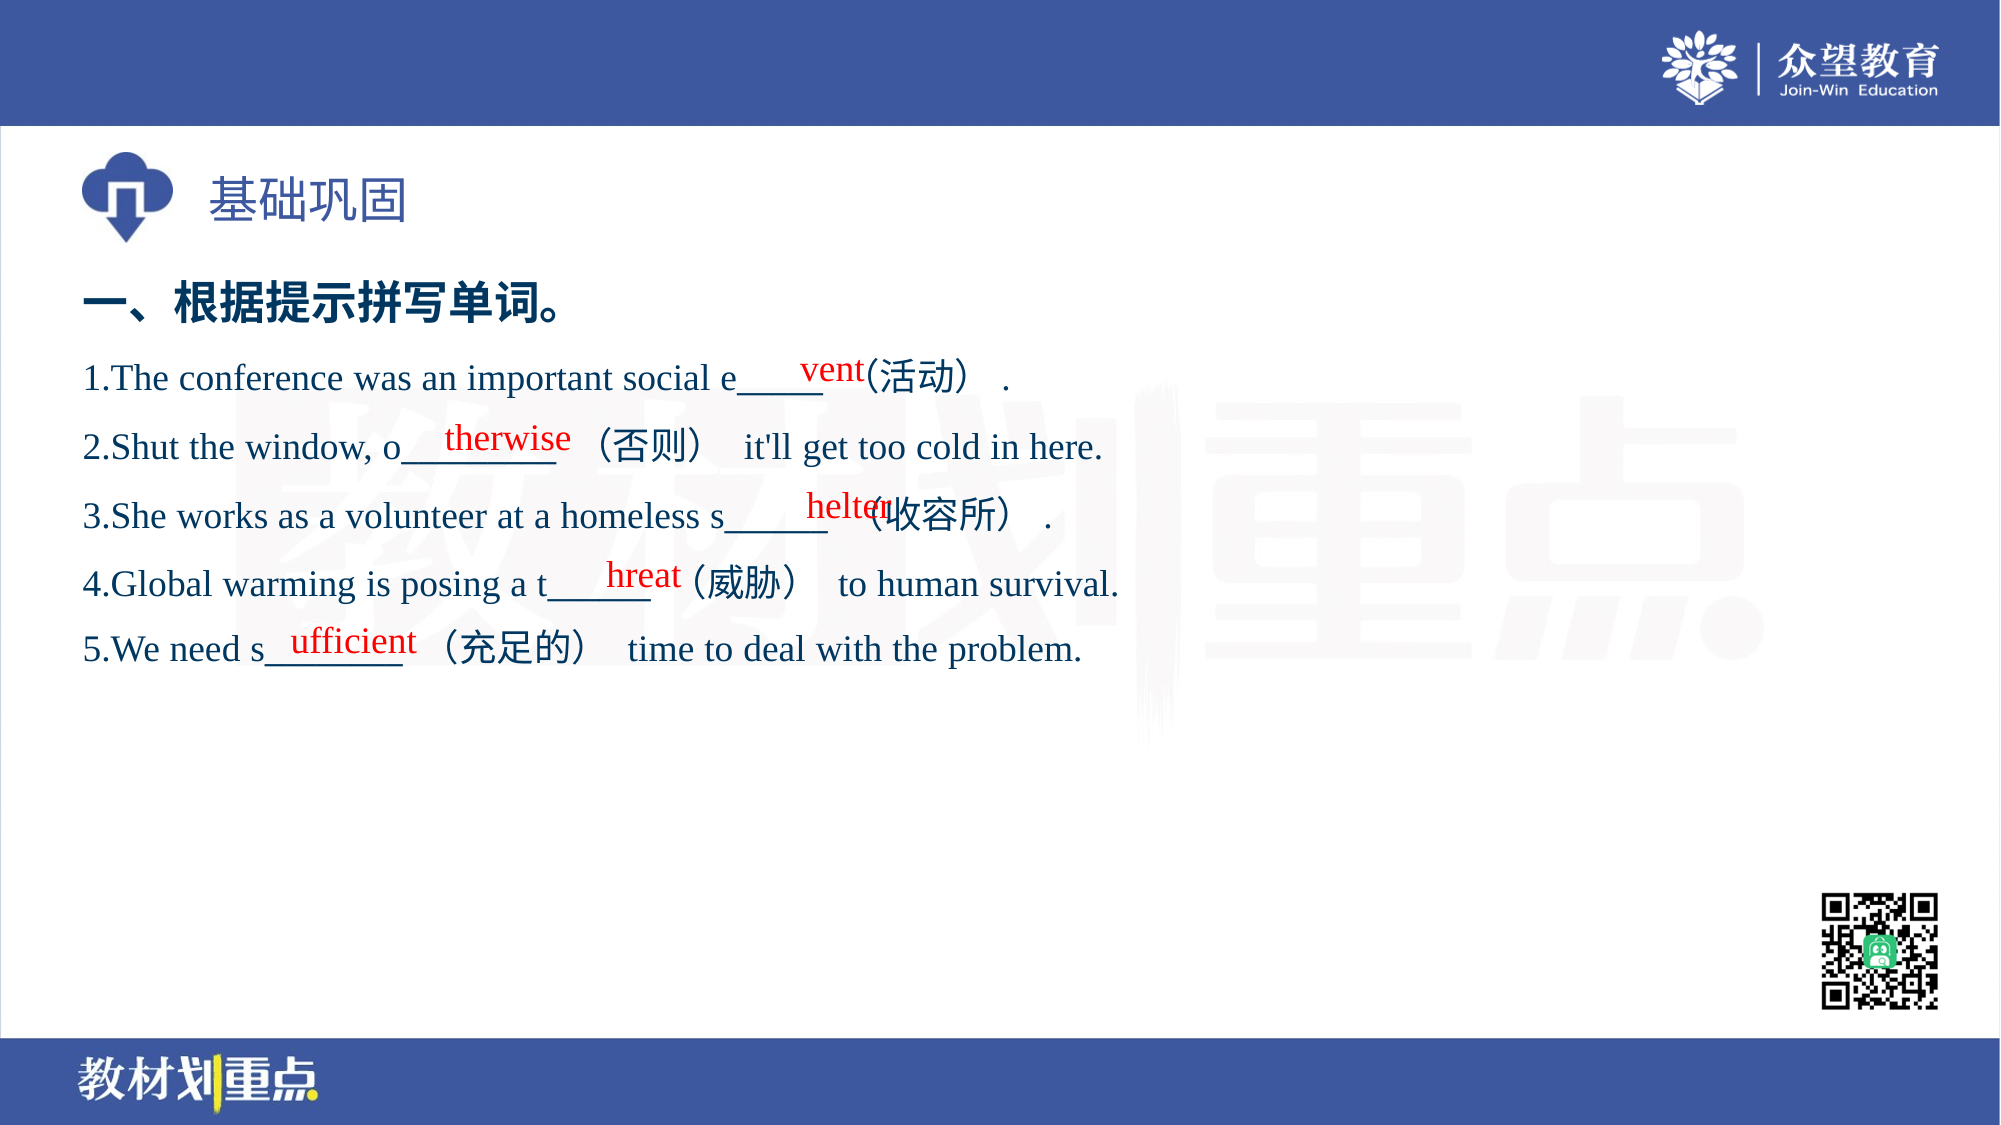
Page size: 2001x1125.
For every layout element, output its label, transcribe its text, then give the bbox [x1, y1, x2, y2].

text_box ufficient [277, 595, 431, 655]
text_box hreat [592, 530, 696, 589]
text_box vent [786, 324, 879, 383]
text_box 1.The conference was an important social e_____ （活动）. 2.Shut the window, o_________ （否则） it'll get too cold in here. 3.She works as a volunteer at a homeless s______ （收容所）. 4.Global warming is posing a t______ （威胁） to human survival. 5.We need s________ （充足的） time to deal with the problem. [82, 329, 1817, 663]
text_box 一、根据提示拼写单词。 [82, 247, 1817, 329]
text_box helter [792, 461, 906, 520]
text_box therwise [430, 393, 586, 452]
picture [0, 0, 2000, 1125]
